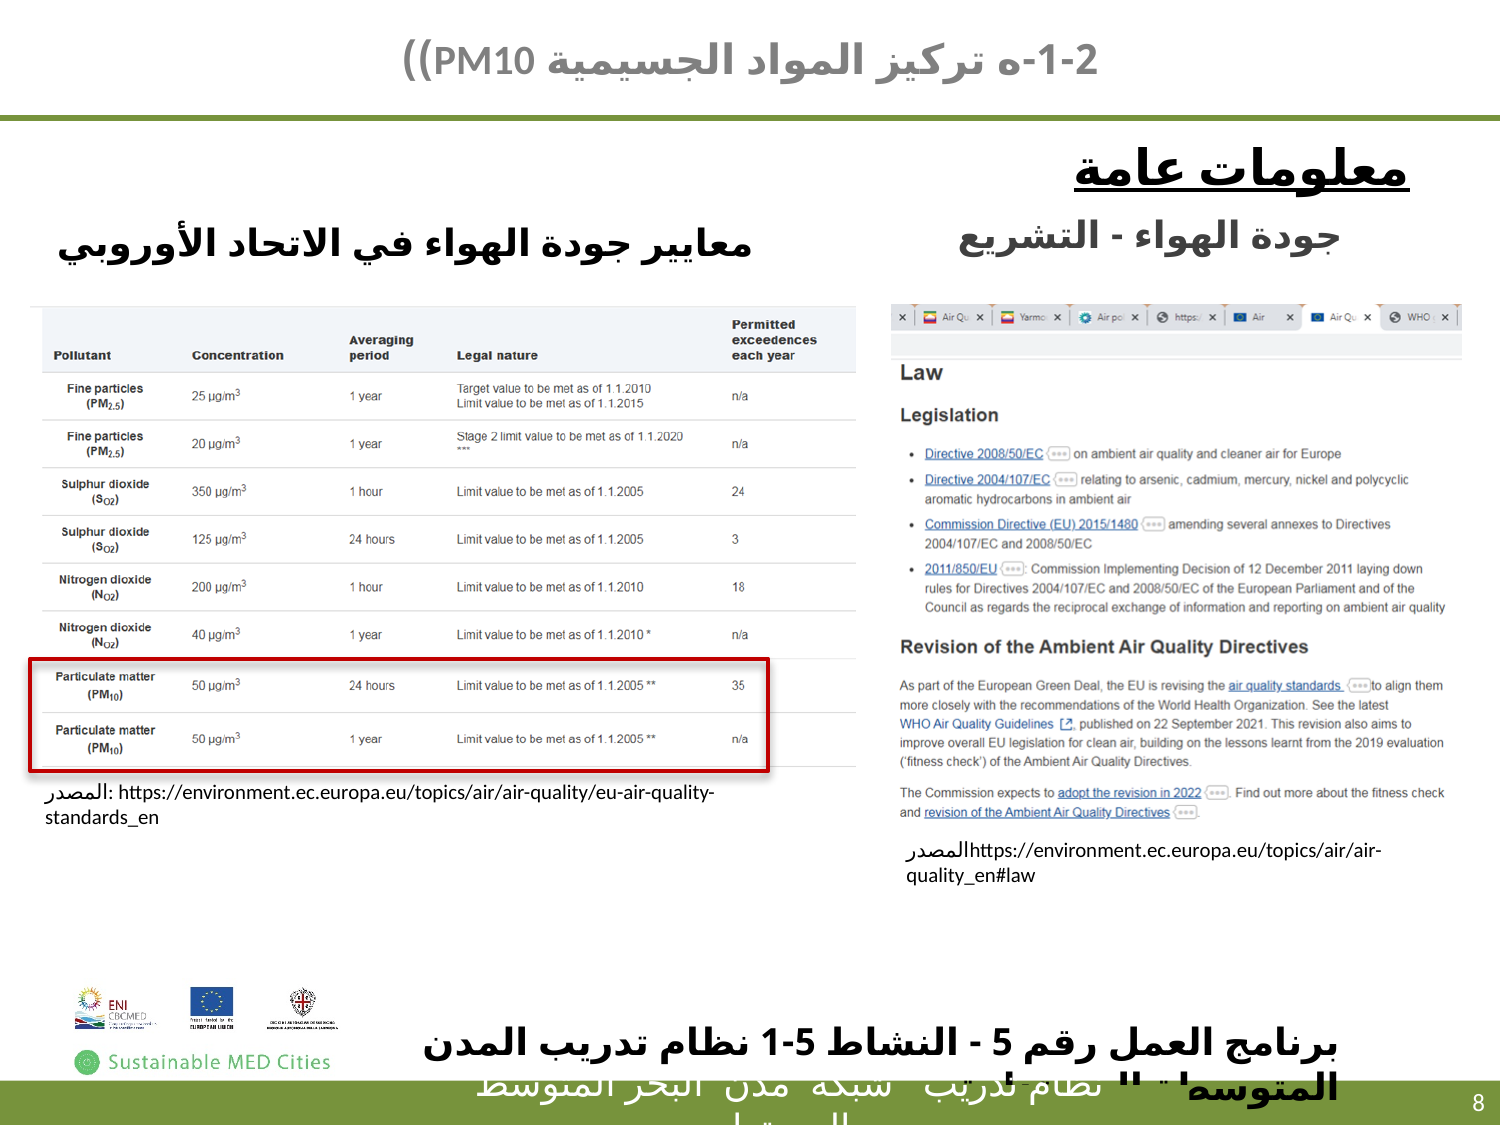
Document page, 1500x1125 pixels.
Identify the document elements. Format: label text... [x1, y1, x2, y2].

text_box معلومات عامة [74, 127, 1425, 210]
picture [62, 978, 356, 1080]
picture [30, 303, 856, 772]
text_box المصدر: https://environment.ec.europa.eu/topics/air/air-quality/eu-air-quality-standards_en [30, 779, 781, 836]
text_box المصدرhttps://environment.ec.europa.eu/topics/air/air-quality_en#law [891, 836, 1445, 894]
title 1-2-ه تركيز المواد الجسيمية PM10)) [0, 0, 1500, 117]
slide_number 8 [1496, 1077, 1500, 1125]
text_box معايير جودة الهواء في الاتحاد الأوروبي [30, 211, 781, 272]
text_box جودة الهواء - التشريع [942, 203, 1358, 264]
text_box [330, 990, 1493, 1123]
picture [891, 304, 1462, 830]
